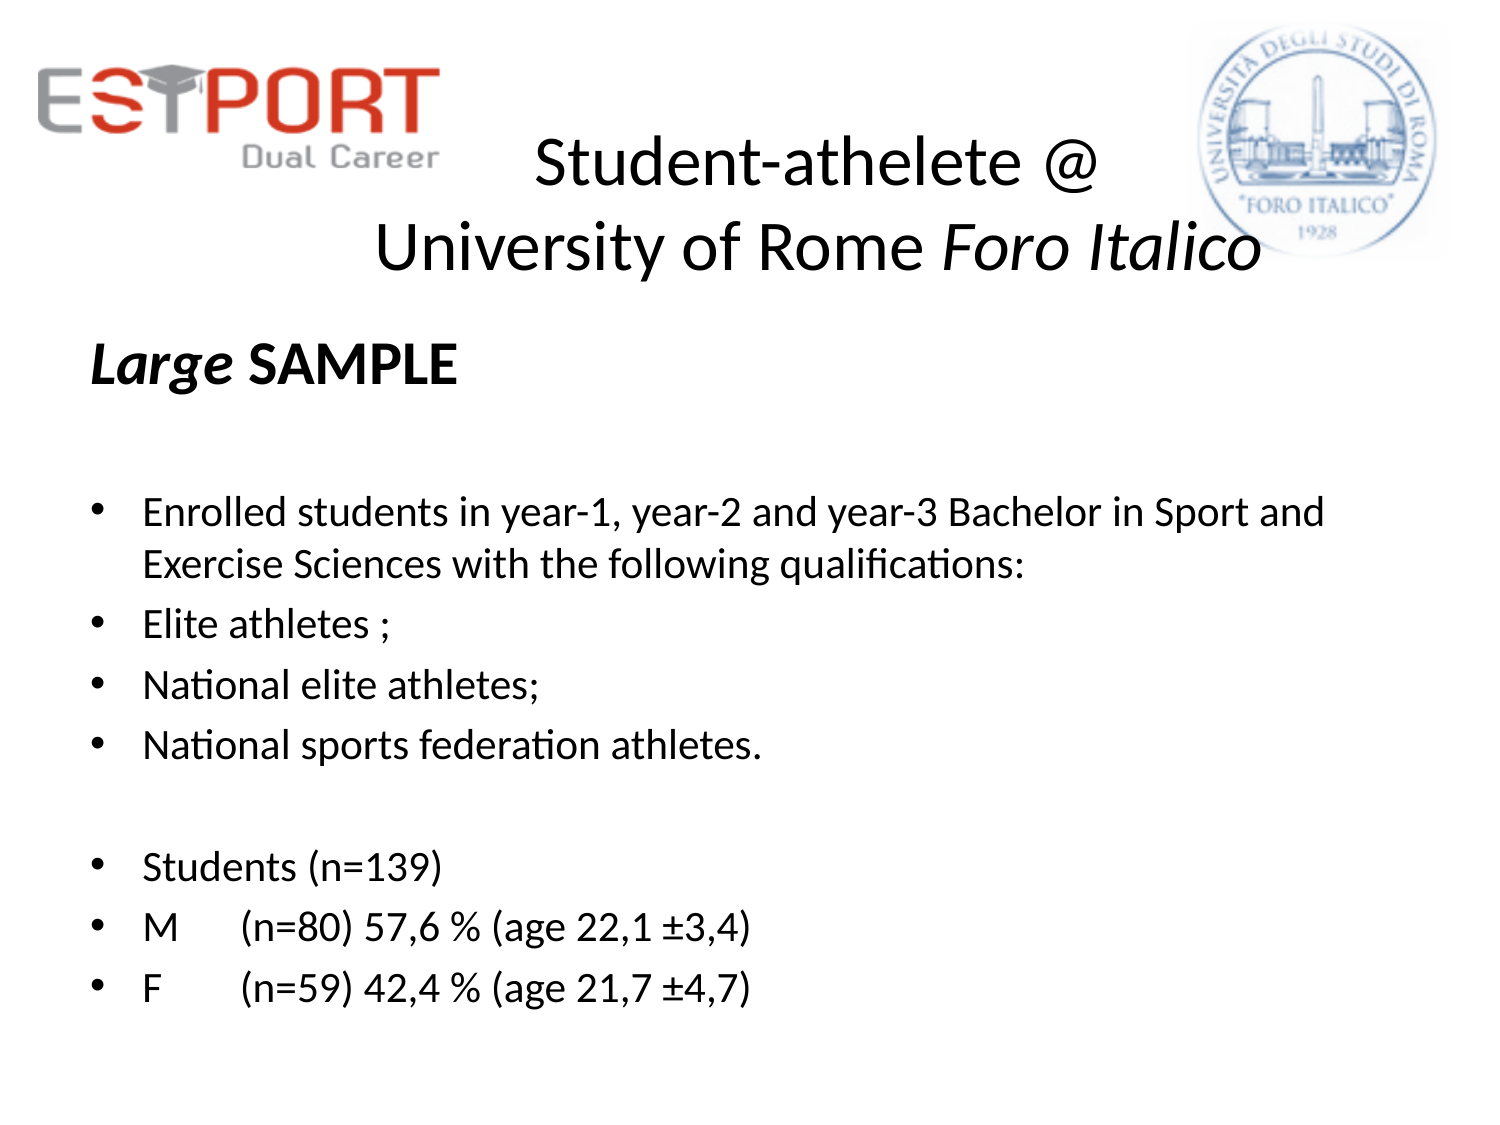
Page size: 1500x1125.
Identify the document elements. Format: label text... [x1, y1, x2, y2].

picture [1186, 19, 1451, 262]
list Large SAMPLE Enrolled students in year-1, year-2 and year-3 Bachelor in Sport and Exercise Sciences with the following qualifications: Elite athletes ; National elite athletes; National sports federation athletes. Students (n=139) M (n=80) 57,6 % (age 22,1 ±3,4) F (n=59) 42,4 % (age 21,7 ±4,7) [75, 314, 1425, 1028]
title Student-athelete @ University of Rome Foro Italico [144, 105, 1495, 293]
picture [37, 19, 445, 200]
